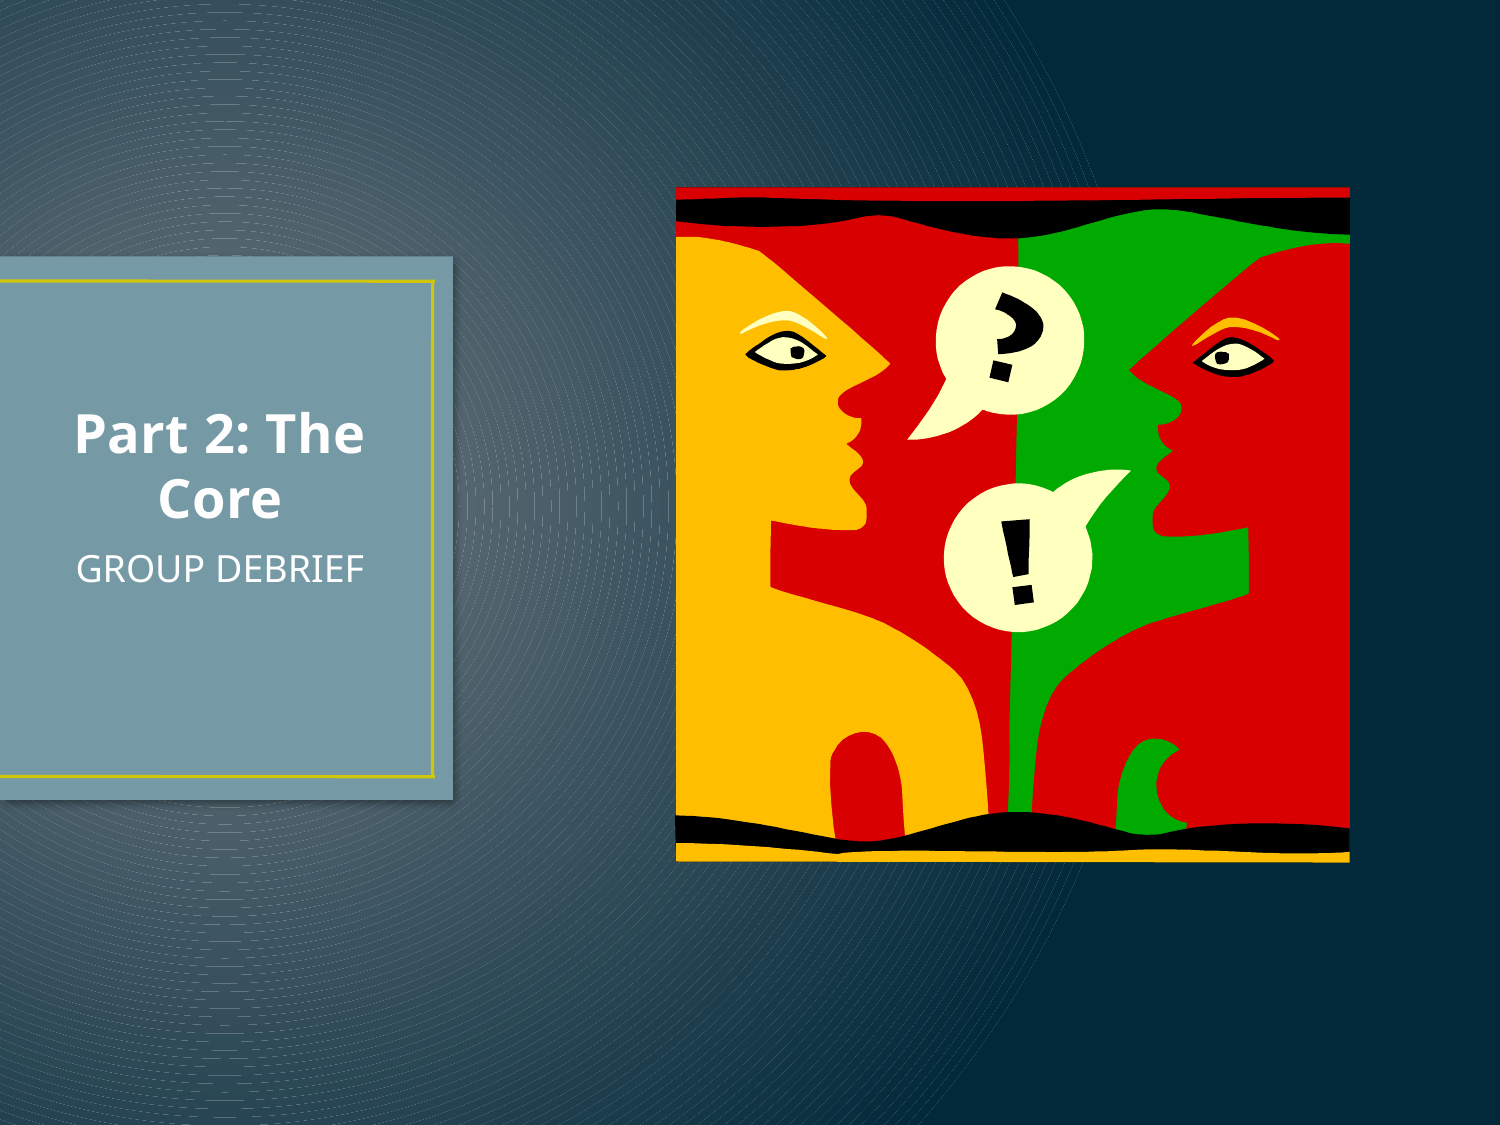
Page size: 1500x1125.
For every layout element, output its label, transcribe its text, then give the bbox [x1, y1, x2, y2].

picture [1060, 181, 1069, 187]
picture [1042, 868, 1052, 876]
list GROUP DEBRIEF [24, 536, 415, 762]
title Part 2: The Core [24, 311, 415, 536]
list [674, 187, 1351, 863]
